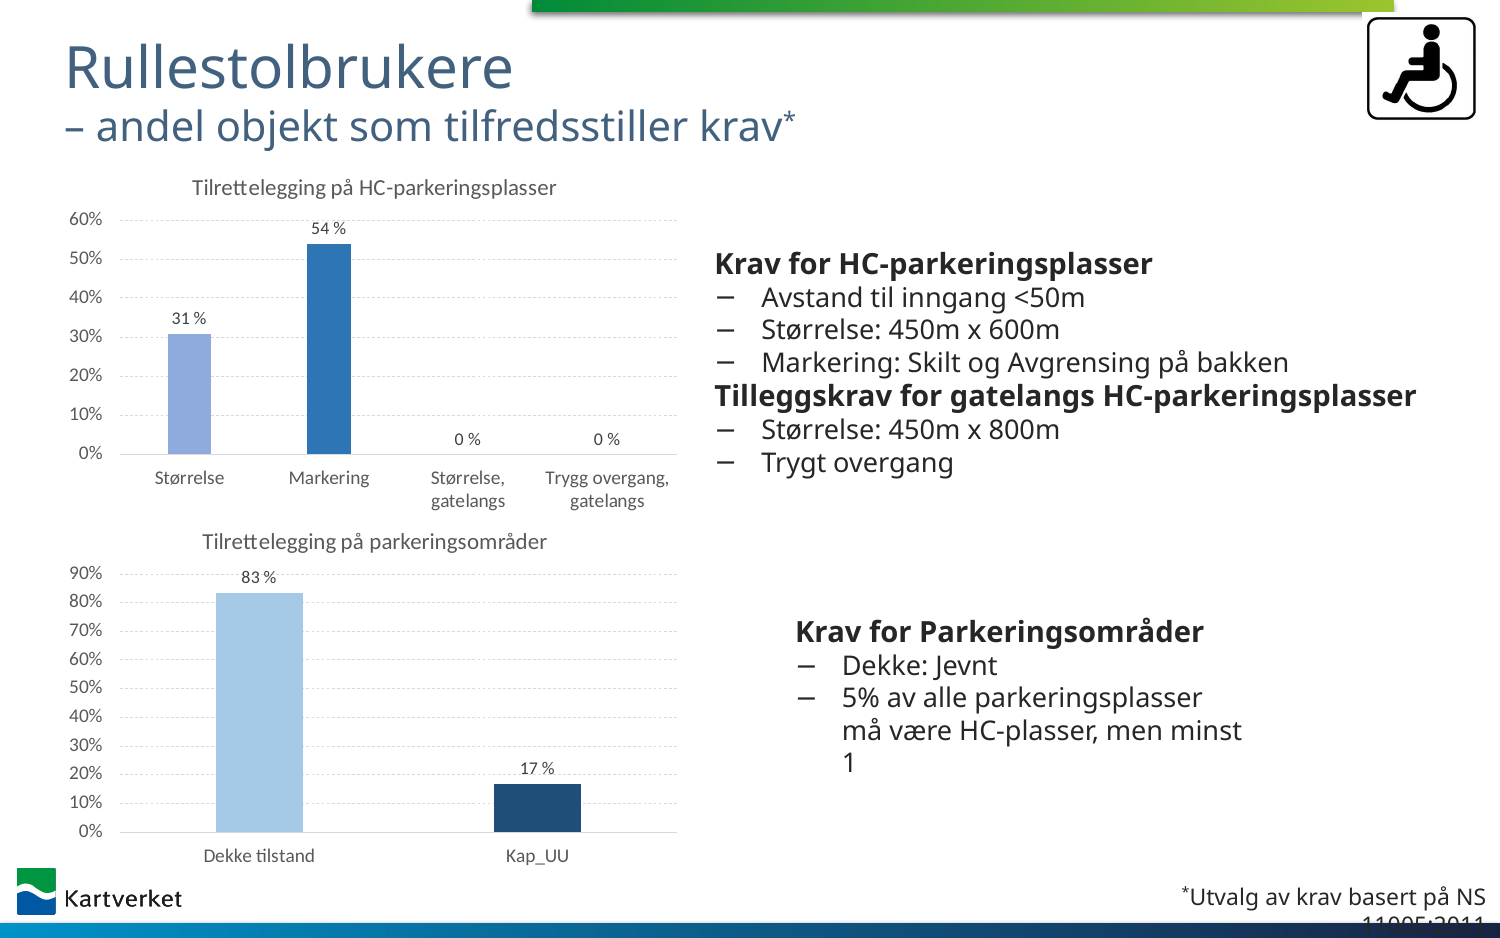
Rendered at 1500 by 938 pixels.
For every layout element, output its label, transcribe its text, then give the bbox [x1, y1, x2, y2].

text_box Rullestolbrukere – andel objekt som tilfredsstiller krav* [49, 25, 1431, 158]
text_box Krav for HC-parkeringsplasser Avstand til inngang <50m Størrelse: 450m x 600m Markering: Skilt og Avgrensing på bakken Tilleggskrav for gatelangs HC-parkeringsplasser Størrelse: 450m x 800m Trygt overgang [699, 237, 1433, 485]
picture [62, 520, 688, 874]
text_box Krav for Parkeringsområder Dekke: Jevnt 5% av alle parkeringsplasser må være HC-plasser, men minst 1 [780, 605, 1261, 786]
picture [62, 166, 688, 519]
picture [1362, 12, 1481, 126]
text_box *Utvalg av krav basert på NS 11005:2011 [1068, 873, 1500, 938]
